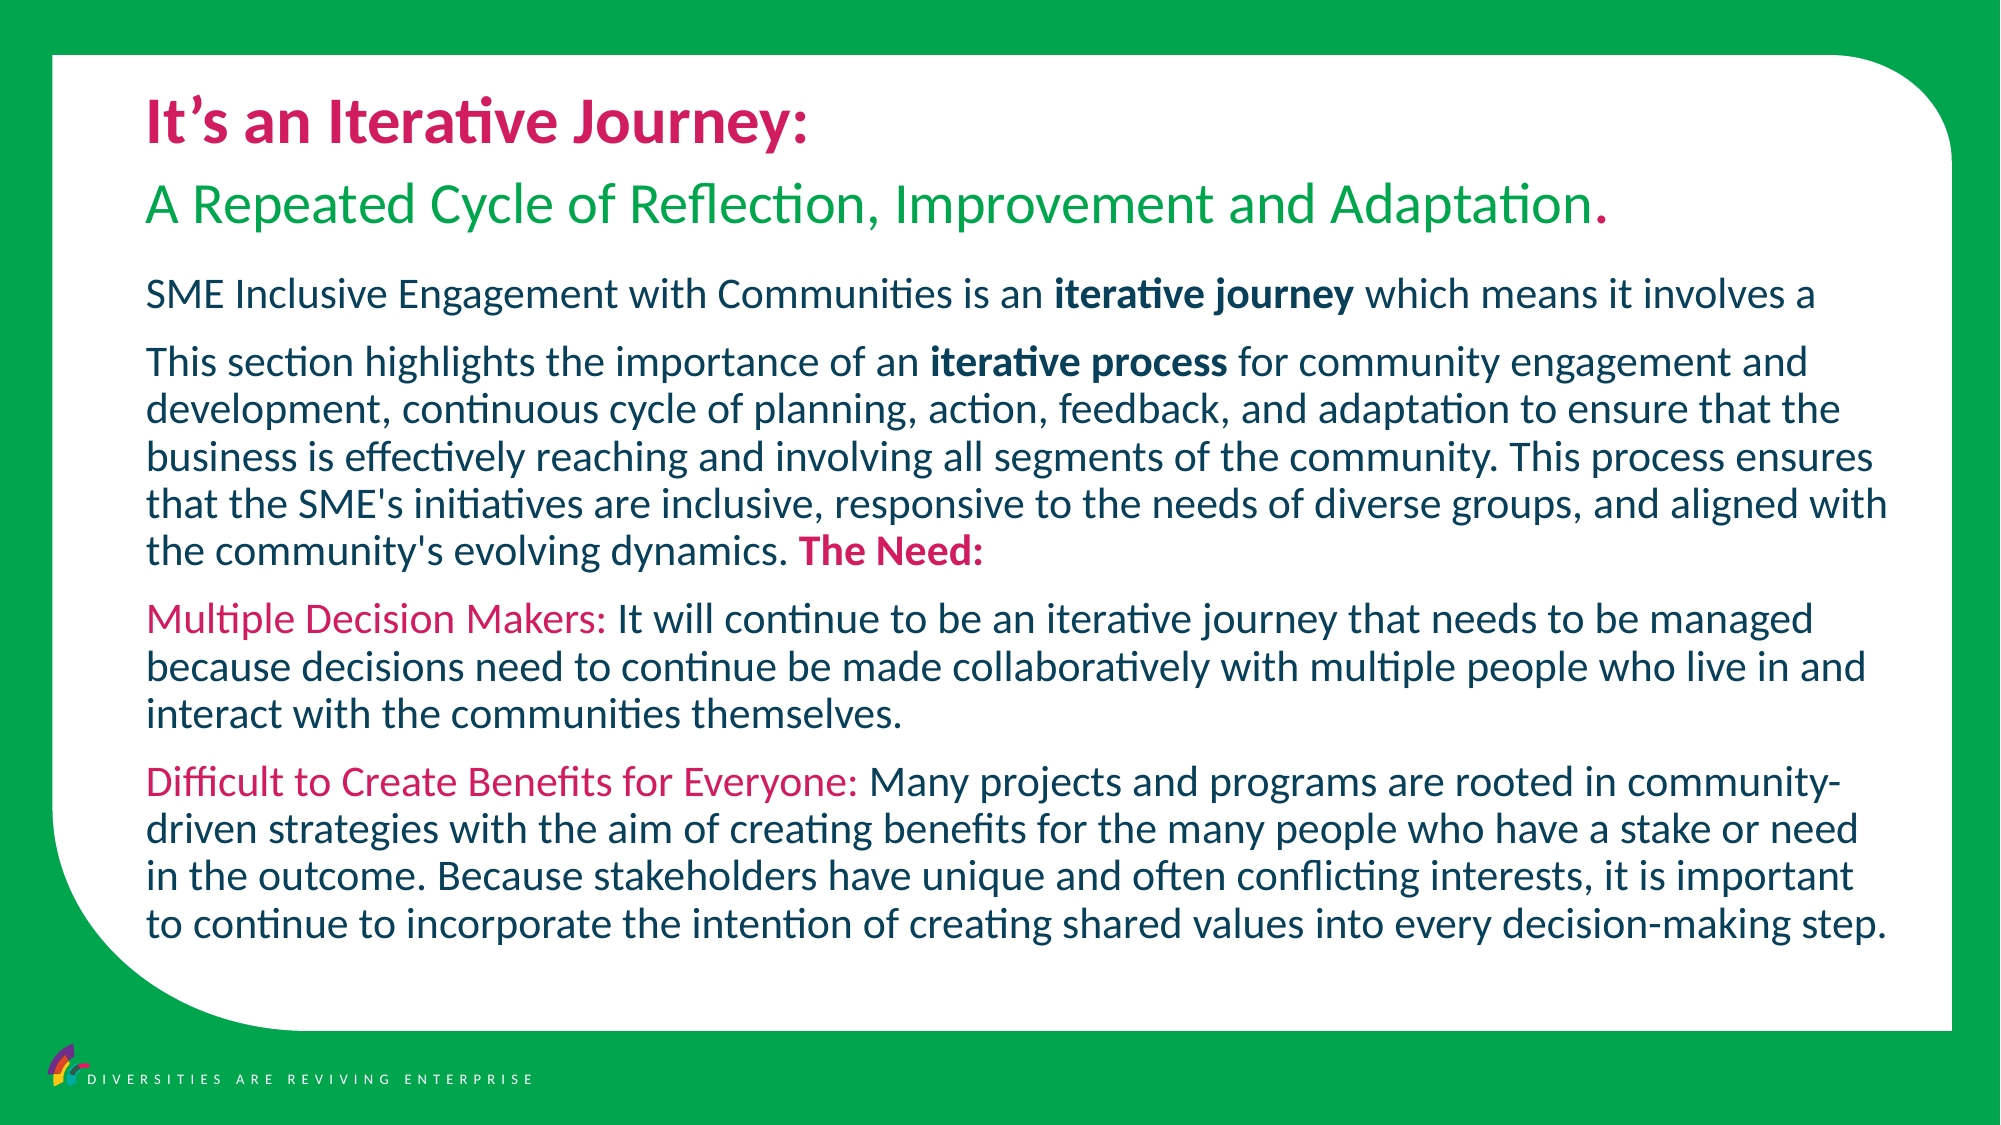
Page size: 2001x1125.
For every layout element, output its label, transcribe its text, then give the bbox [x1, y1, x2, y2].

list SME Inclusive Engagement with Communities is an iterative journey which means it involves a This section highlights the importance of an iterative process for community engagement and development, continuous cycle of planning, action, feedback, and adaptation to ensure that the business is effectively reaching and involving all segments of the community. This process ensures that the SME's initiatives are inclusive, responsive to the needs of diverse groups, and aligned with the community's evolving dynamics. The Need: Multiple Decision Makers: It will continue to be an iterative journey that needs to be managed because decisions need to continue be made collaboratively with multiple people who live in and interact with the communities themselves. Difficult to Create Benefits for Everyone: Many projects and programs are rooted in community-driven strategies with the aim of creating benefits for the many people who have a stake or need in the outcome. Because stakeholders have unique and often conflicting interests, it is important to continue to incorporate the intention of creating shared values into every decision-making step. [130, 263, 1916, 895]
list It’s an Iterative Journey: A Repeated Cycle of Reflection, Improvement and Adaptation. [130, 91, 1869, 223]
